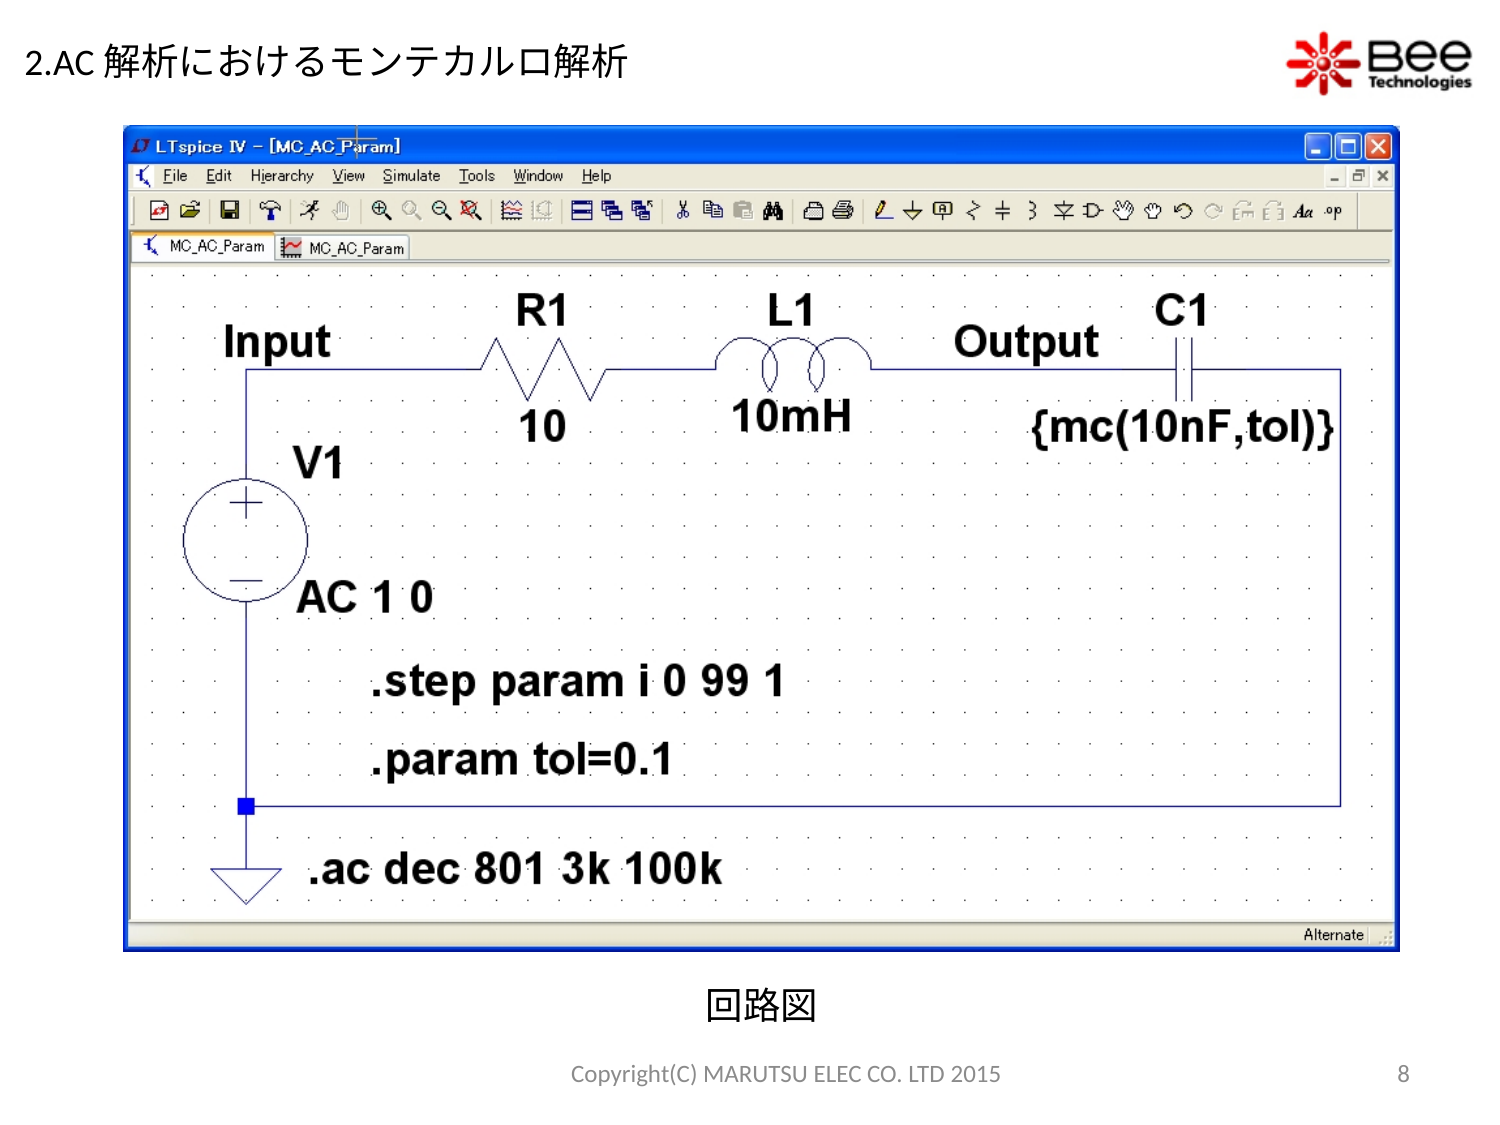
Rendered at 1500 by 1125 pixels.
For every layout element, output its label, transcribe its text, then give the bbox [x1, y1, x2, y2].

text_box 2.AC解析におけるモンテカルロ解析 [9, 30, 644, 91]
text_box 回路図 [690, 974, 845, 1035]
picture [1280, 23, 1477, 105]
footer Copyright(C) MARUTSU ELEC CO. LTD 2015 [363, 1042, 1211, 1103]
picture [123, 125, 1400, 952]
slide_number 8 [1211, 1042, 1425, 1103]
